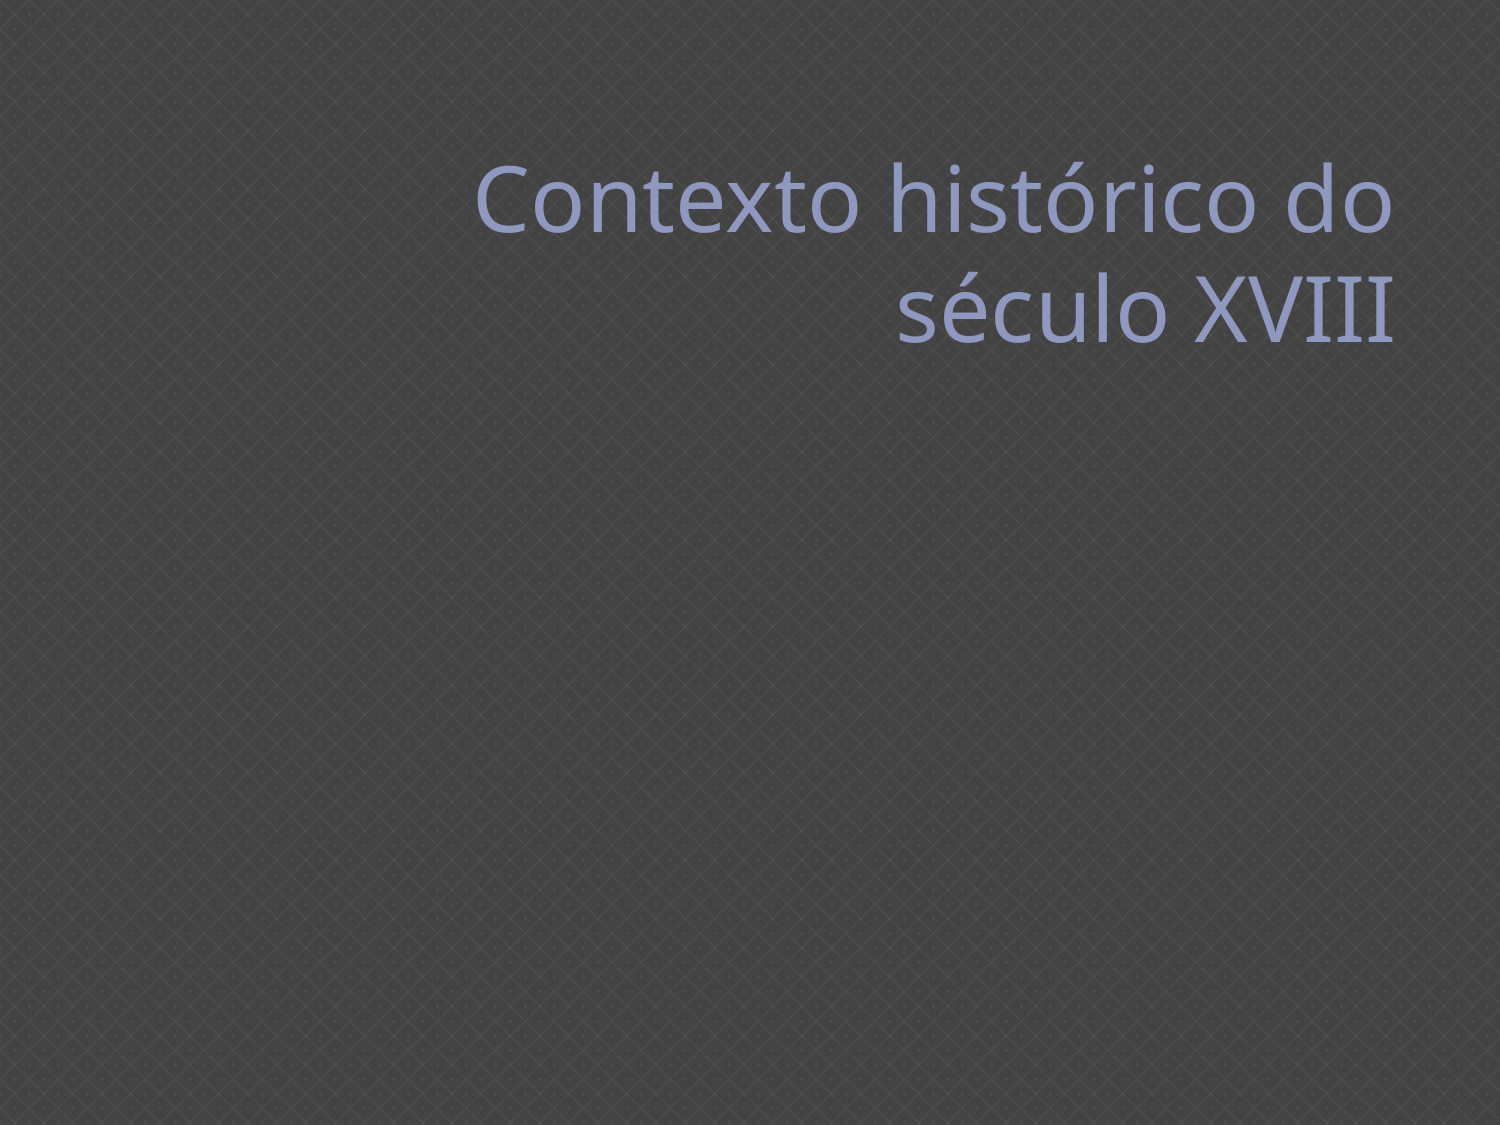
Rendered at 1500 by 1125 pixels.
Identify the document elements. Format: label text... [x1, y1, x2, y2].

title Contexto histórico do século XVIII [88, 127, 1412, 369]
